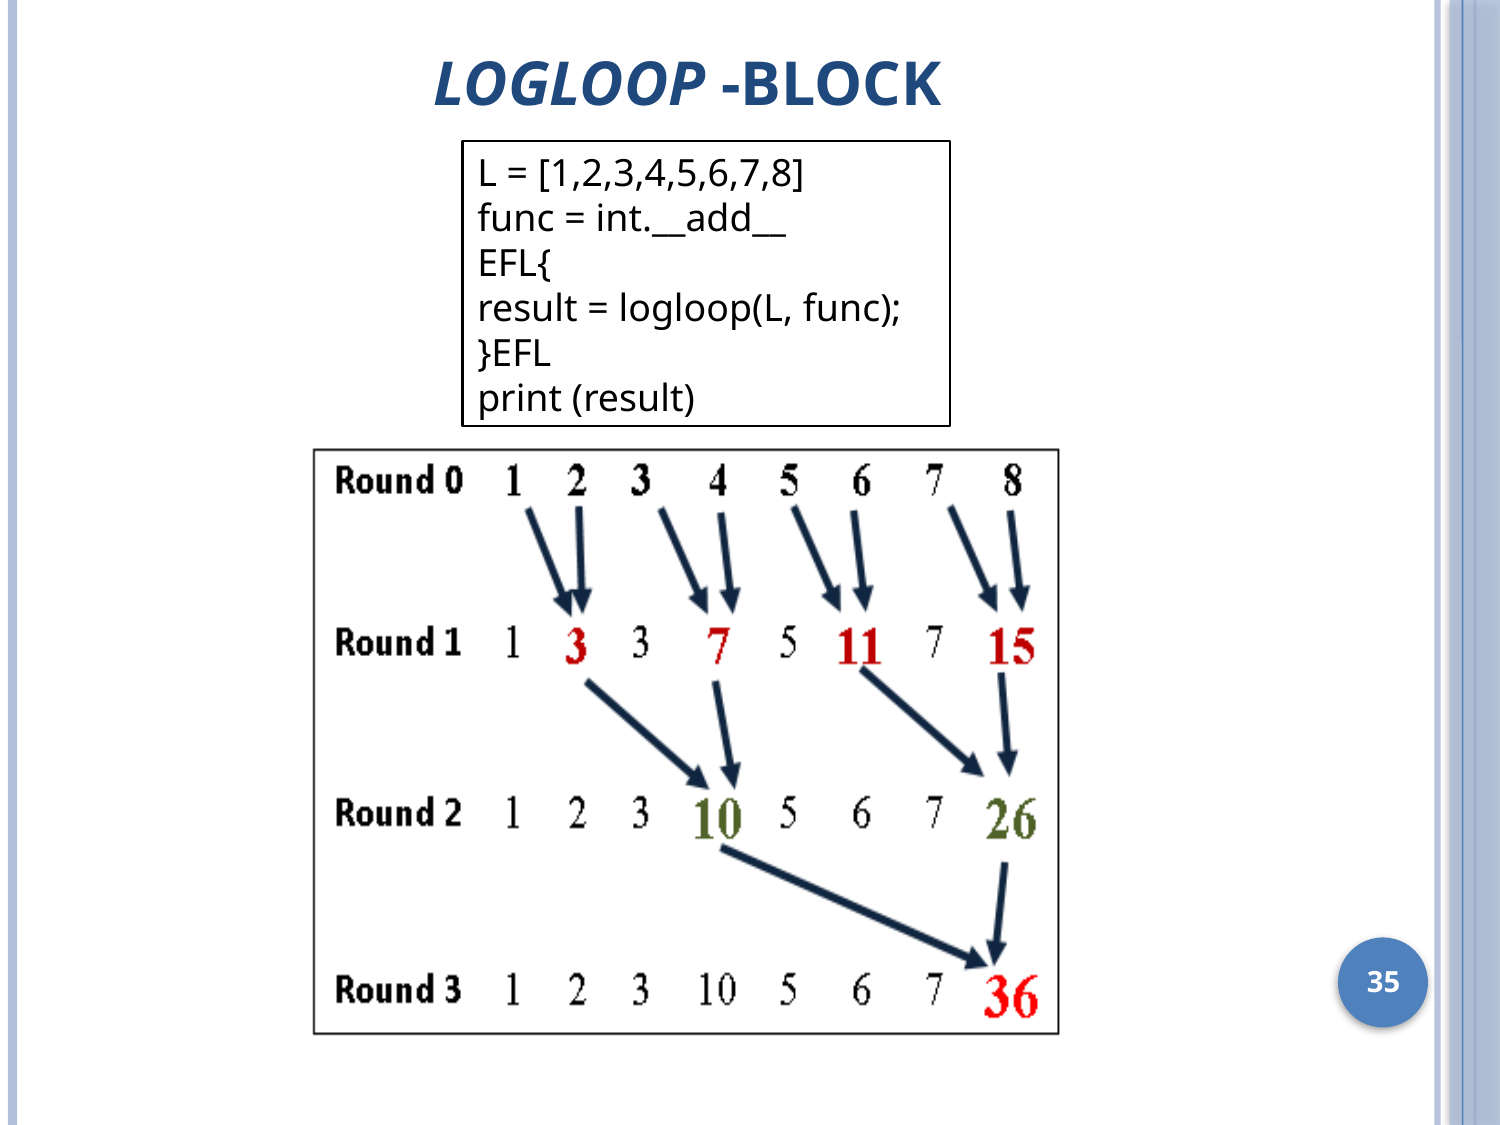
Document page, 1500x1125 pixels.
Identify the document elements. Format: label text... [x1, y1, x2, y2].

picture [308, 444, 1067, 1046]
title logloop -block [75, 37, 1300, 125]
slide_number 35 [1333, 940, 1434, 1027]
text_box L = [1,2,3,4,5,6,7,8] func = int.__add__ EFL{ result = logloop(L, func); }EFL print (result) [462, 141, 950, 426]
